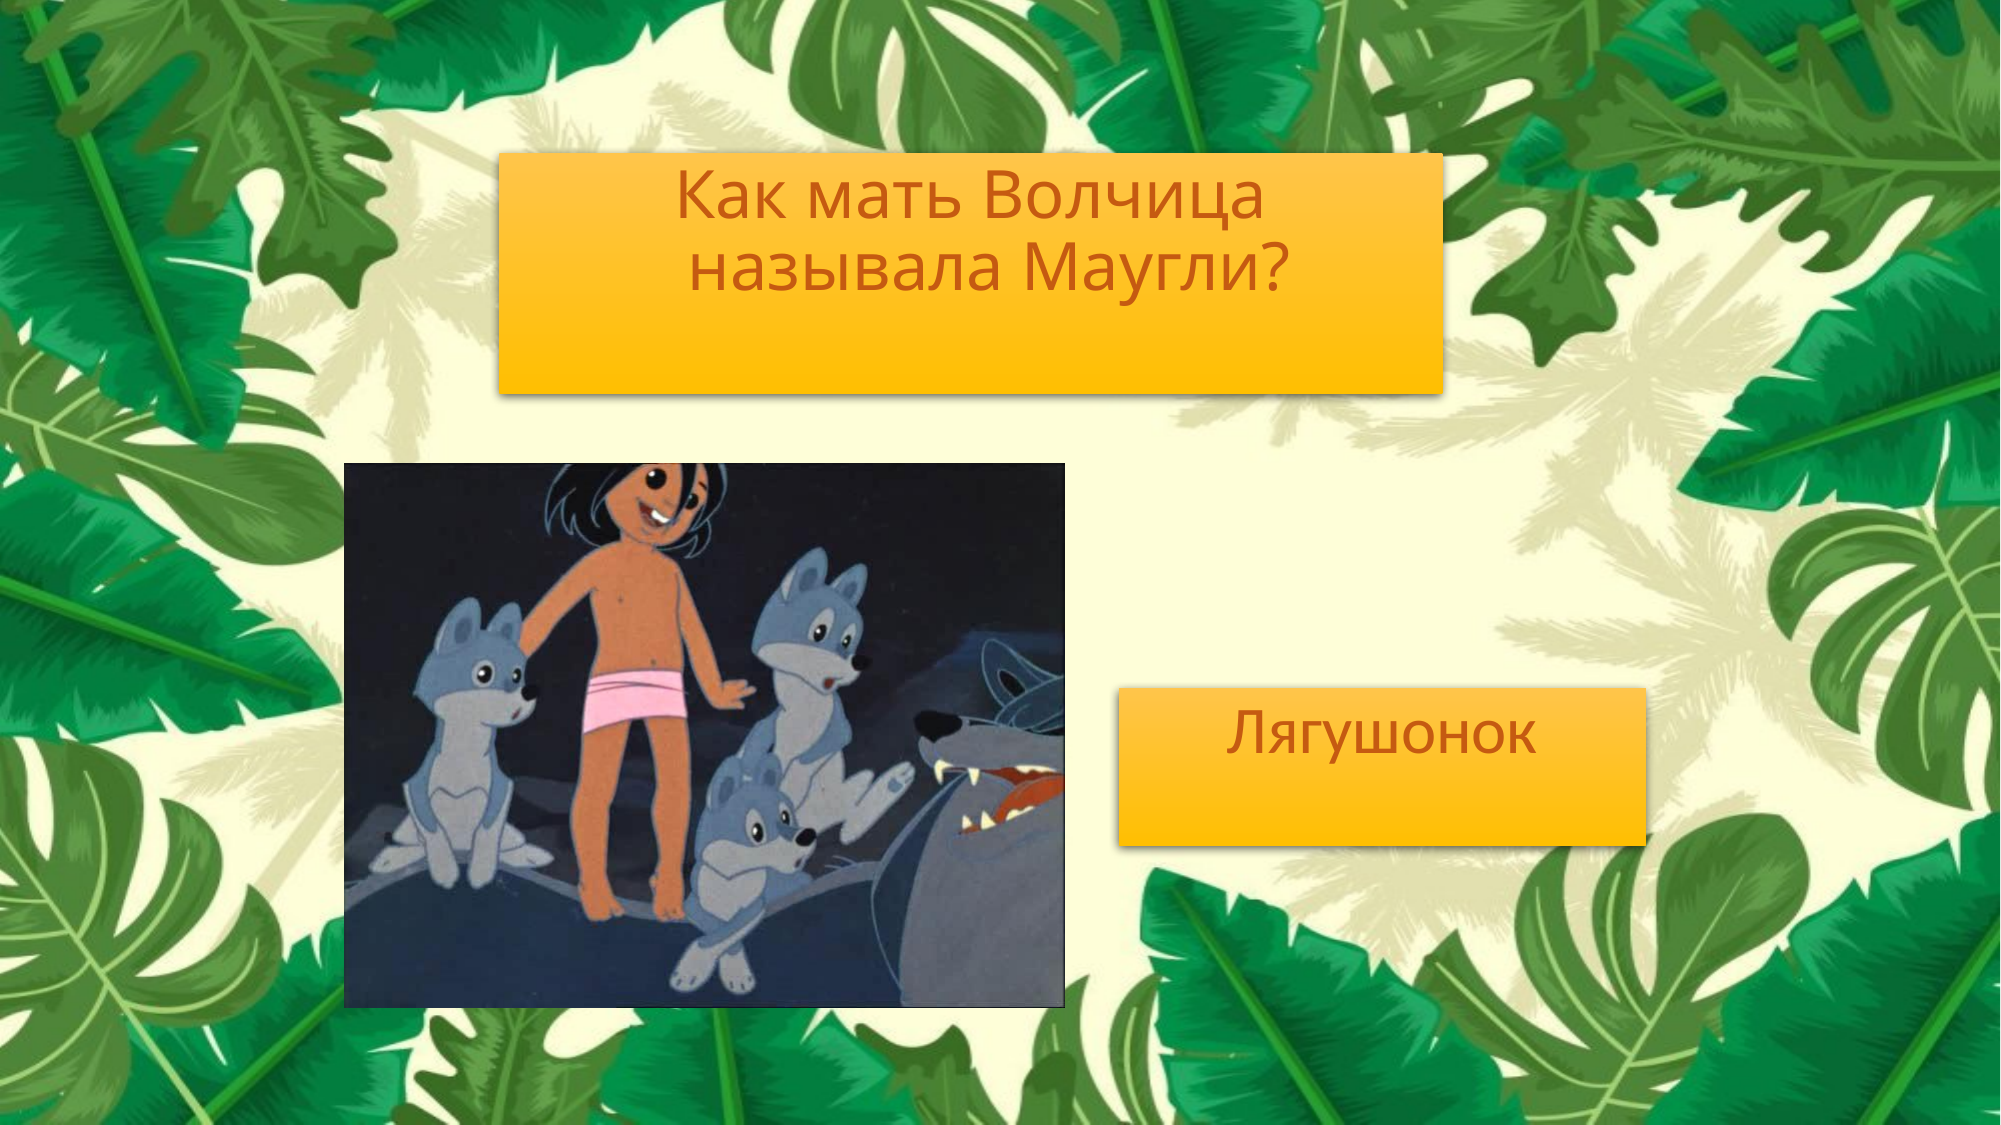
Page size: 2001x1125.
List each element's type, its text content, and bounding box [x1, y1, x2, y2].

text_box Как мать Волчица называла Маугли? [499, 153, 1443, 394]
text_box Лягушонок [1119, 688, 1646, 846]
picture [0, 0, 2001, 1125]
